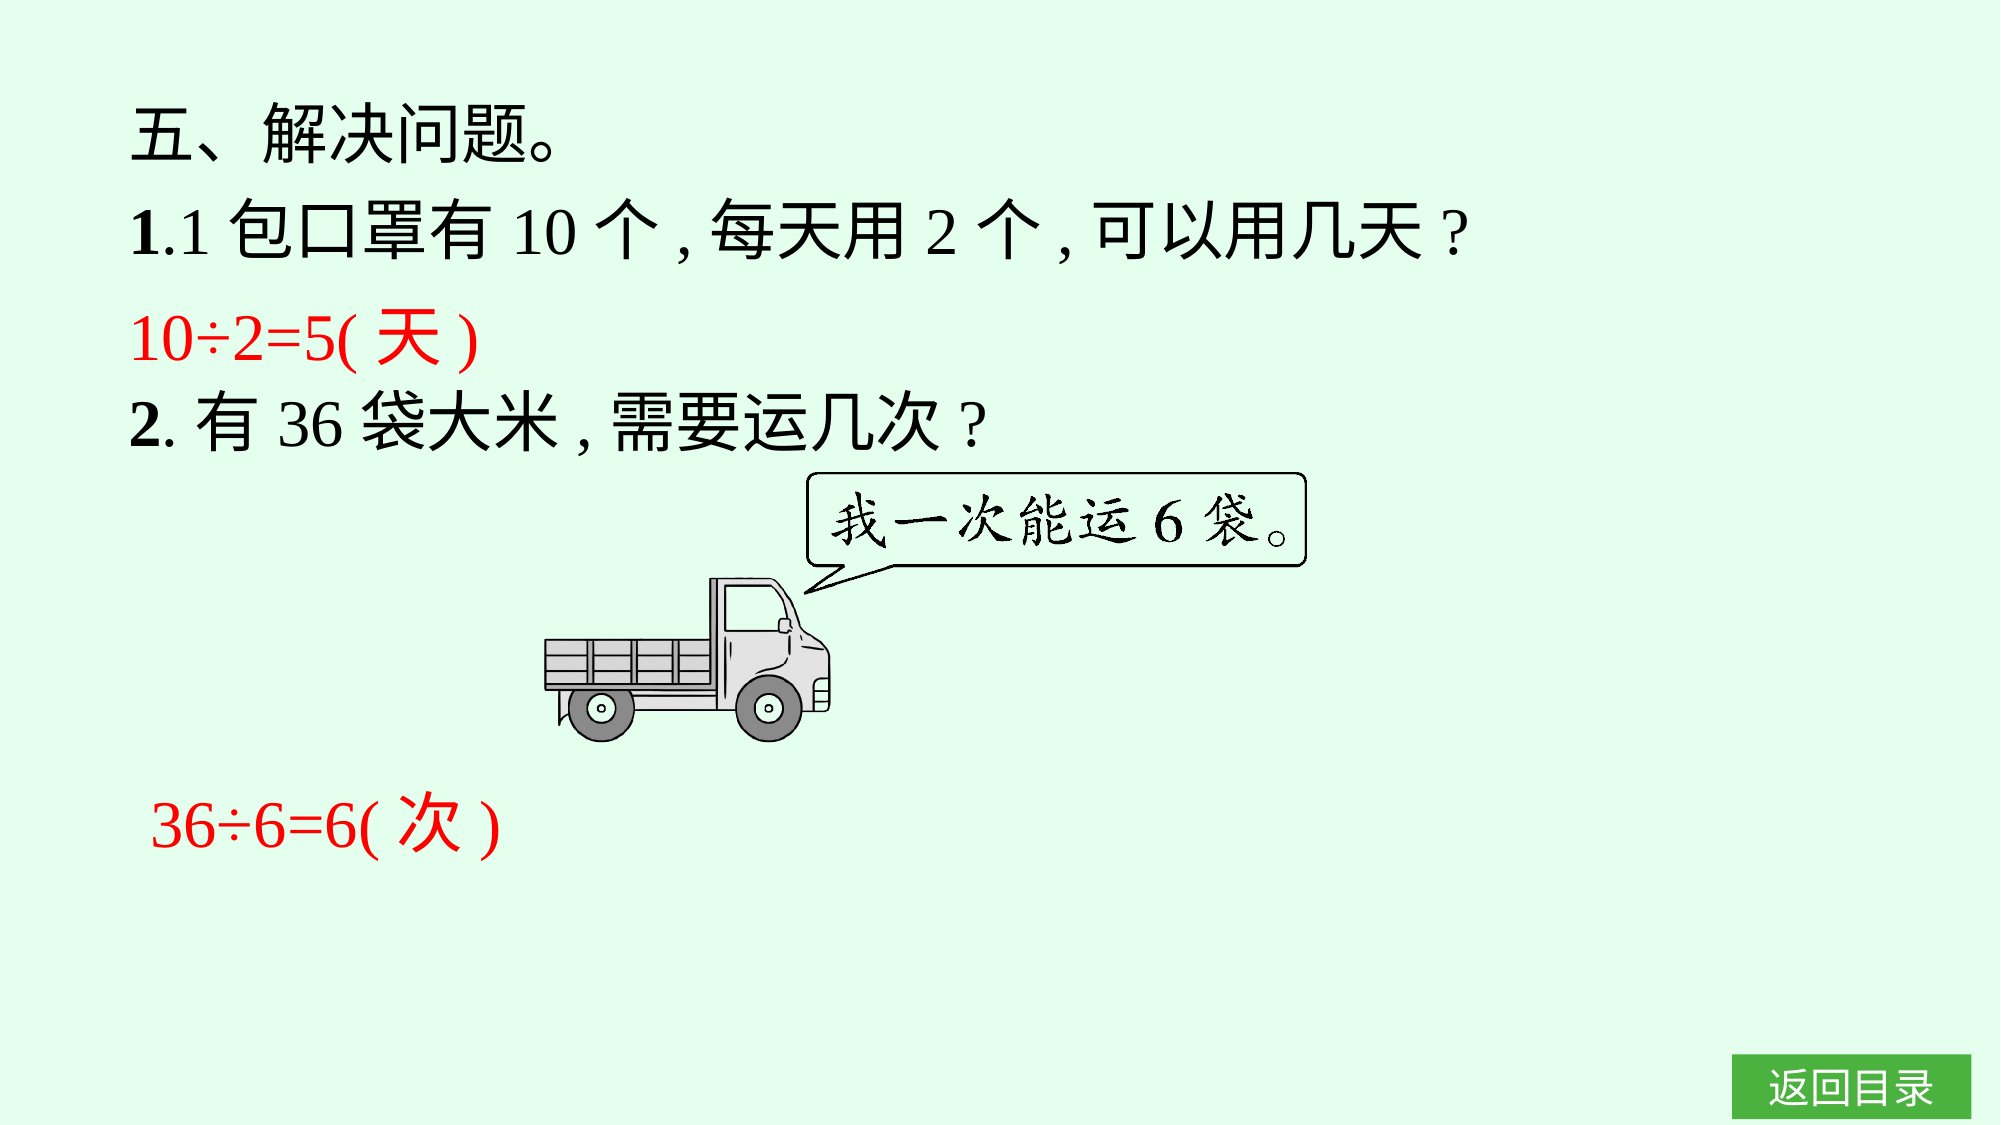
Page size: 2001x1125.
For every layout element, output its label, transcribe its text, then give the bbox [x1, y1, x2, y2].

text_box 10÷2=5(天) [113, 270, 496, 381]
text_box 36÷6=6(次) [135, 757, 517, 869]
text_box 五、解决问题。 1.1包口罩有10个,每天用2个,可以用几天? 2.有36袋大米,需要运几次? [113, 68, 1887, 468]
picture [538, 471, 1311, 758]
